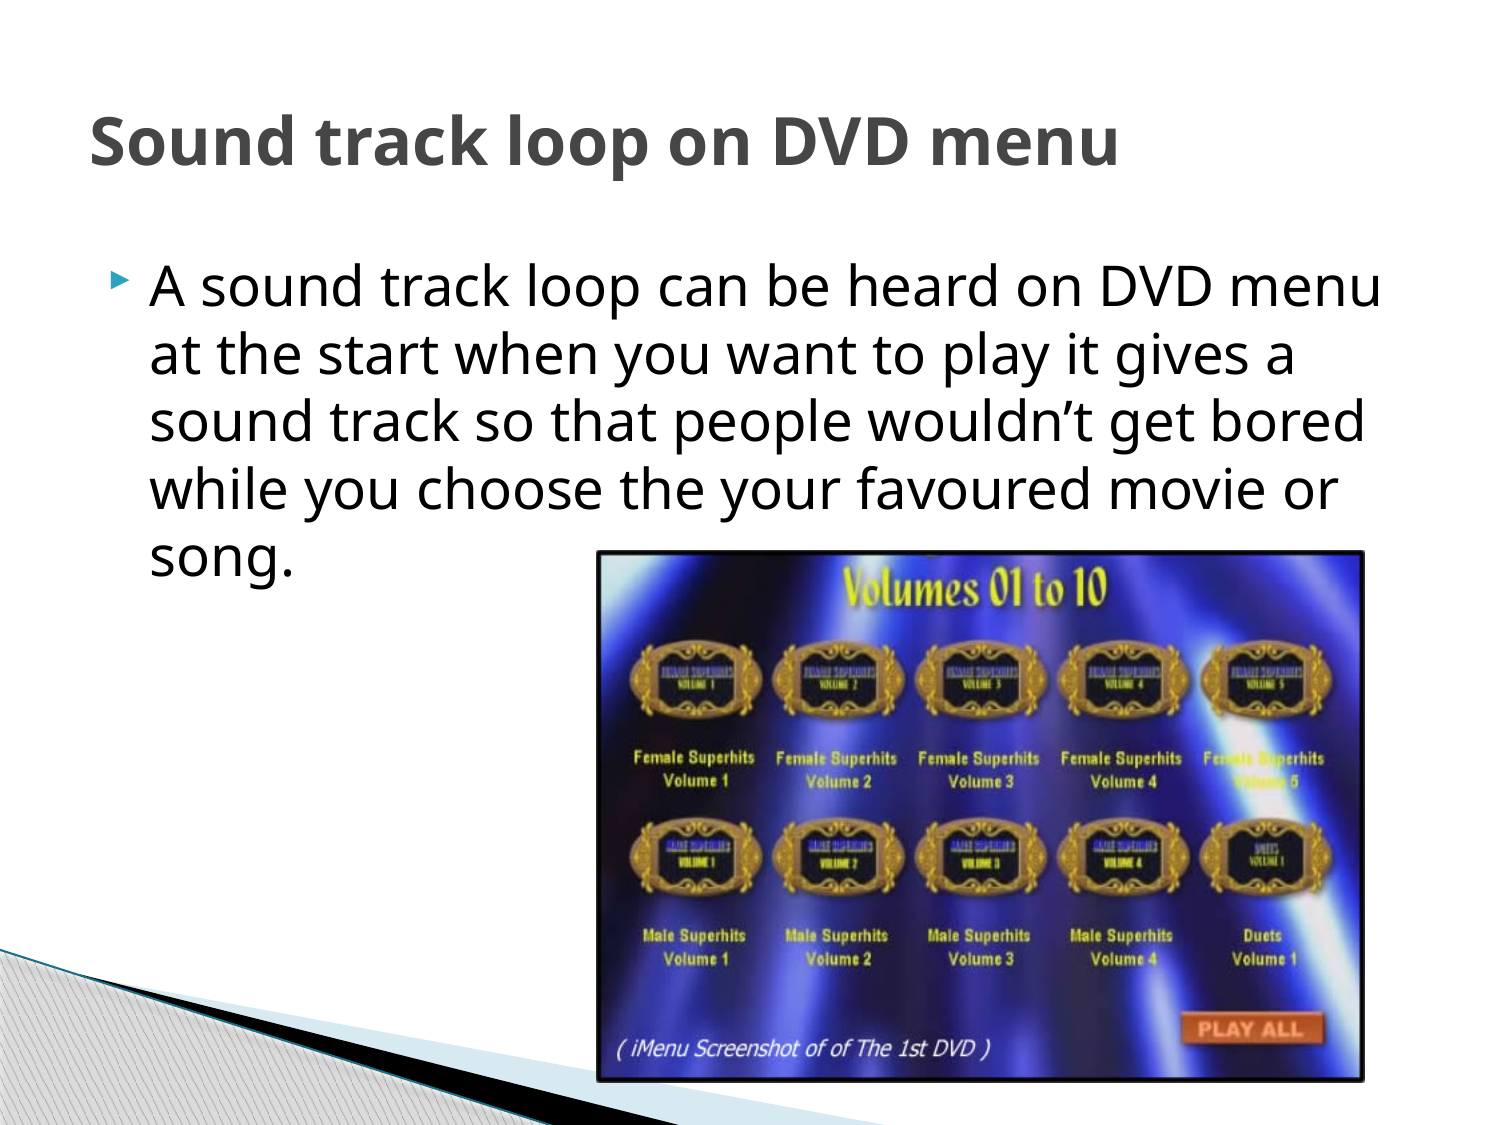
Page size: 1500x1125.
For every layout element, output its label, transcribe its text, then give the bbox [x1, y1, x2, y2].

list A sound track loop can be heard on DVD menu at the start when you want to play it gives a sound track so that people wouldn’t get bored while you choose the your favoured movie or song. [75, 243, 1425, 986]
picture [596, 550, 1365, 1083]
title Sound track loop on DVD menu [75, 45, 1425, 233]
